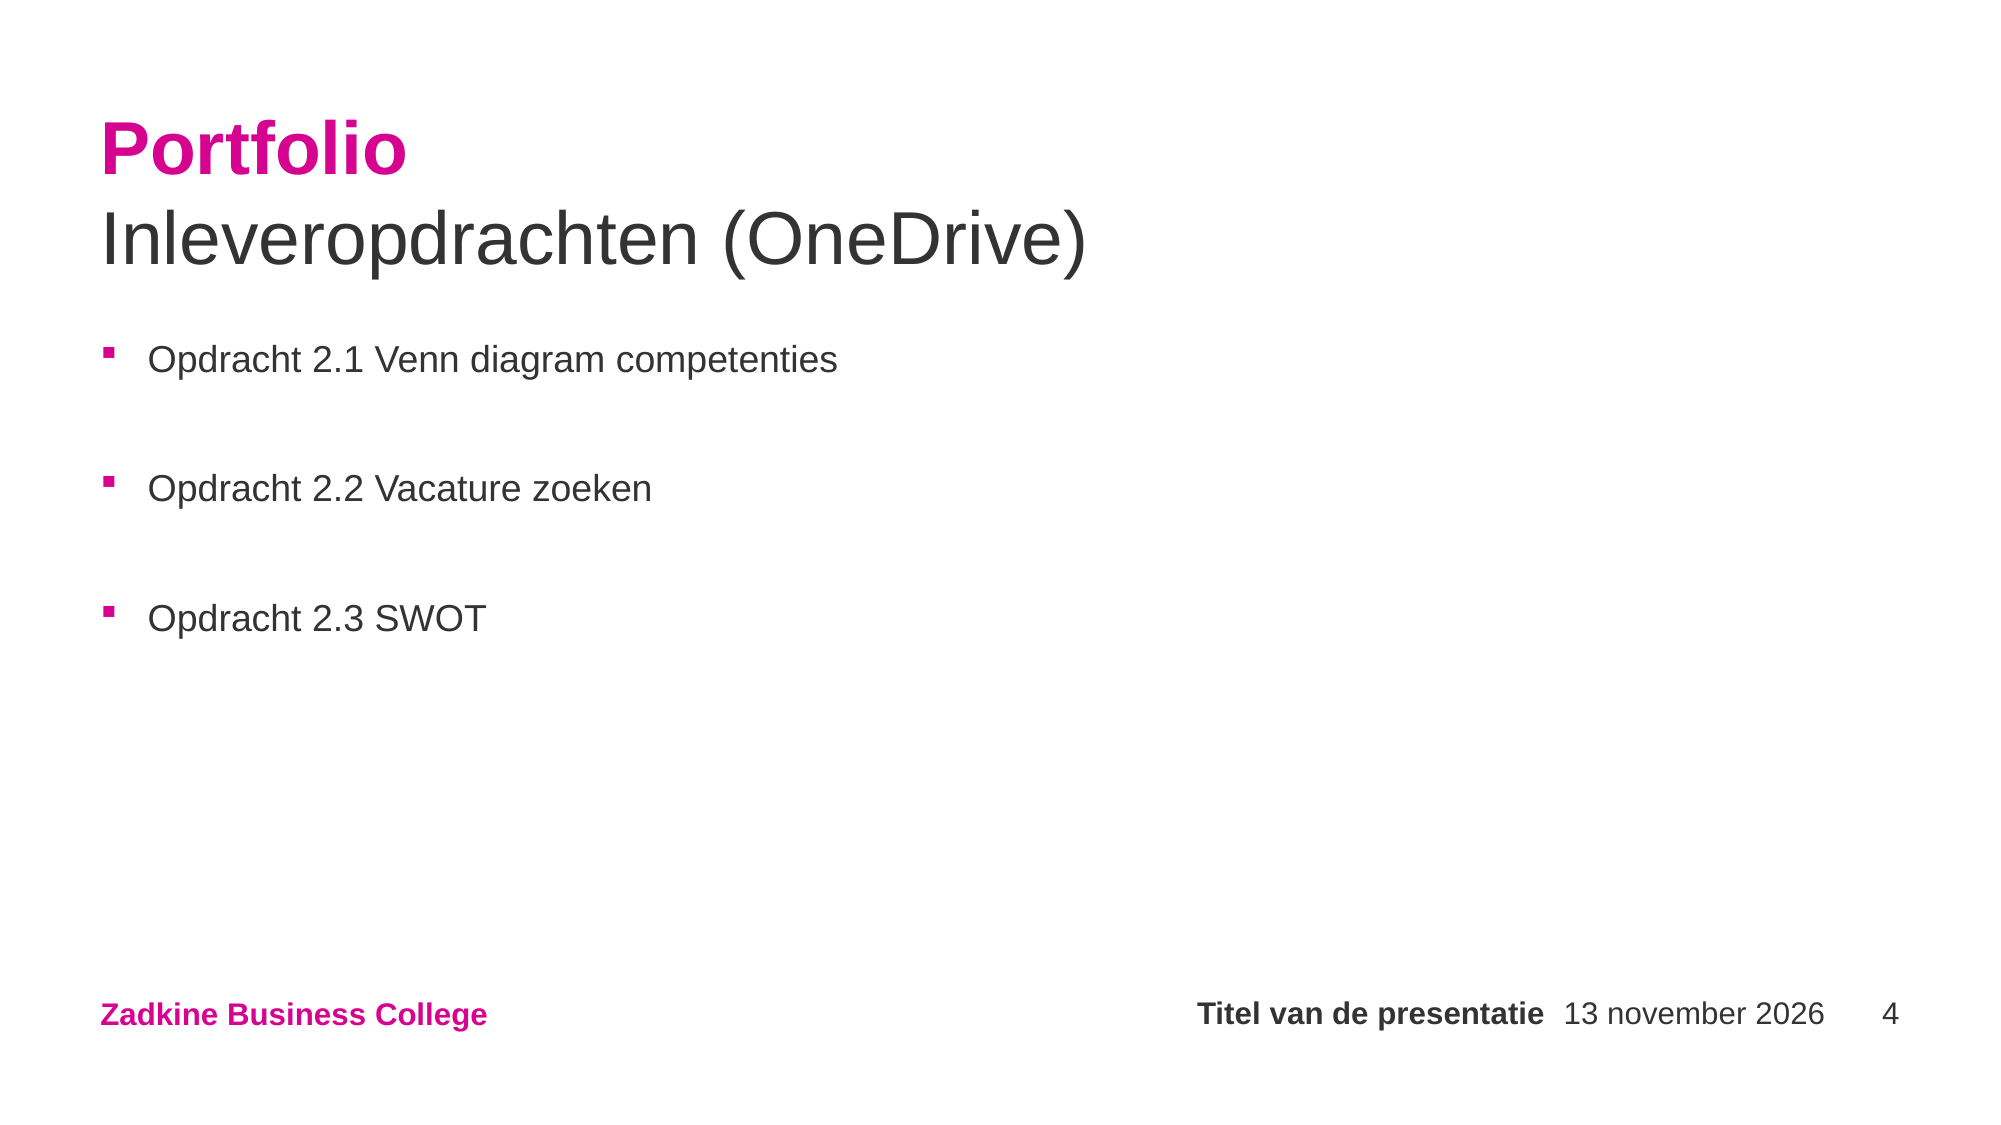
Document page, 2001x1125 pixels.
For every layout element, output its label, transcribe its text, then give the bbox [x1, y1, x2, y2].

list Opdracht 2.1 Venn diagram competenties Opdracht 2.2 Vacature zoeken Opdracht 2.3 SWOT [100, 331, 1900, 917]
slide_number 4 [1825, 993, 1900, 1033]
list Inleveropdrachten (OneDrive) [100, 189, 1900, 280]
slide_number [1546, 993, 1825, 1033]
title Portfolio [100, 100, 1900, 189]
footer Titel van de presentatie [870, 993, 1546, 1033]
